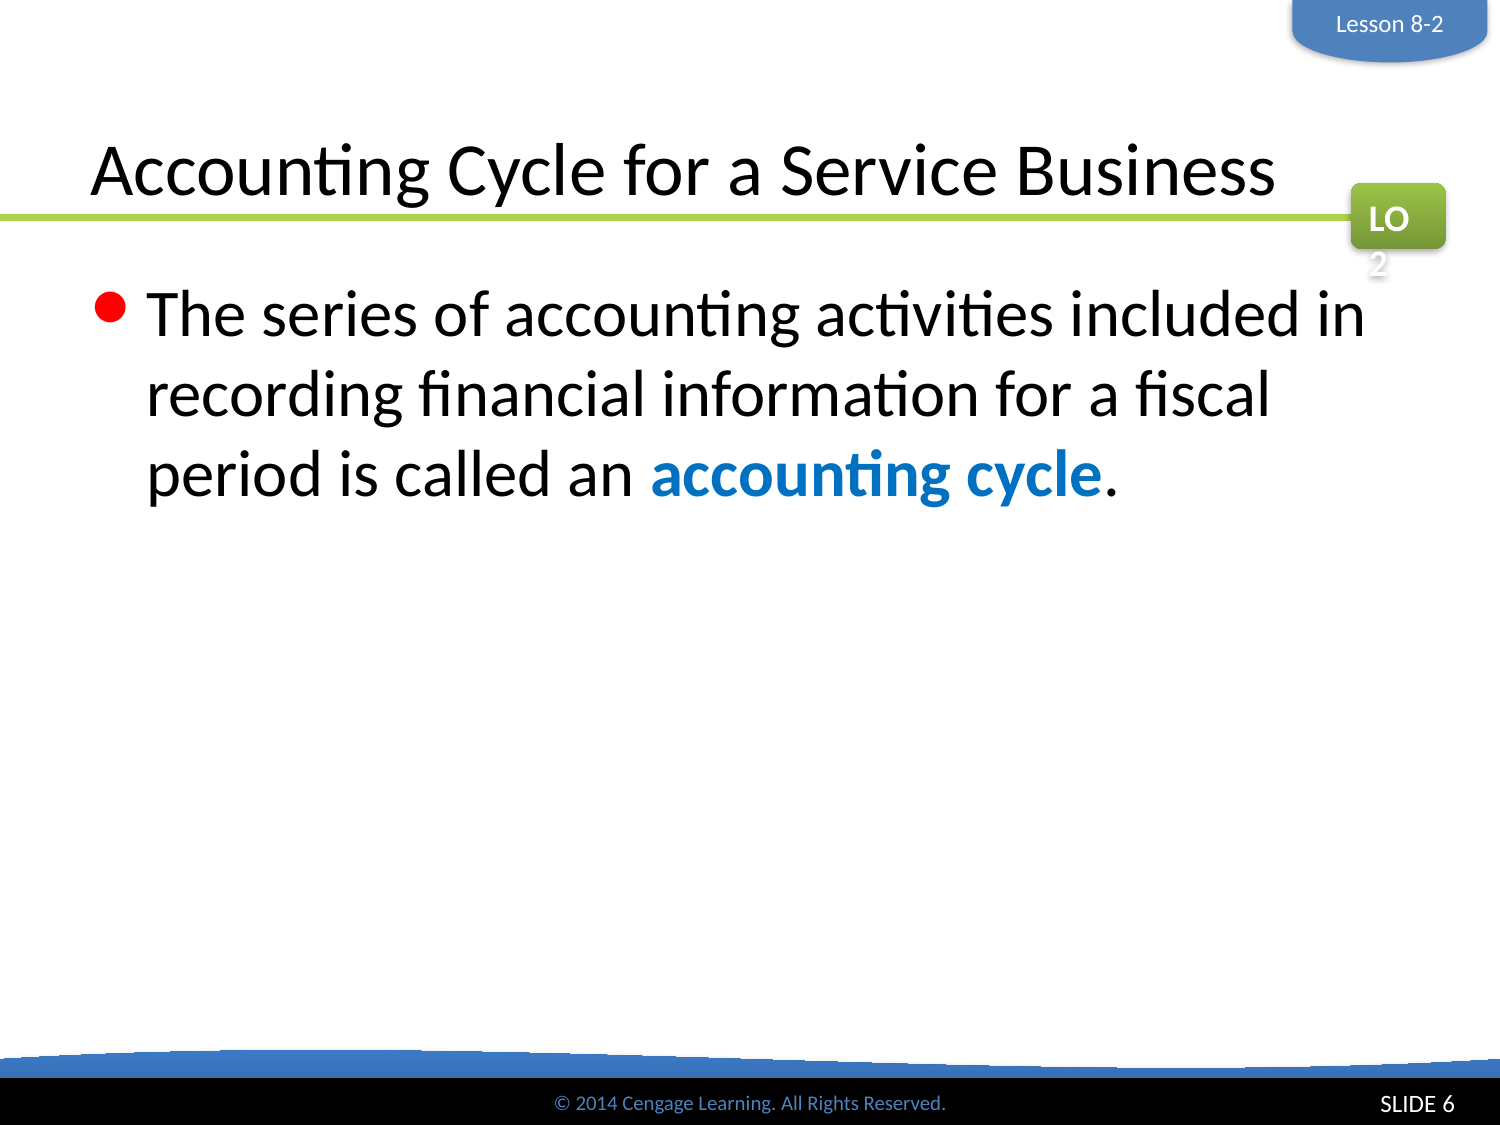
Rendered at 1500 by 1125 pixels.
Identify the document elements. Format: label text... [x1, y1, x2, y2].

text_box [1292, 0, 1488, 63]
slide_number SLIDE 6 [1170, 1080, 1470, 1125]
text_box LO2 [1350, 183, 1446, 250]
list The series of accounting activities included in recording financial information for a fiscal period is called an accounting cycle. [75, 262, 1425, 1005]
title Accounting Cycle for a Service Business [75, 29, 1350, 218]
